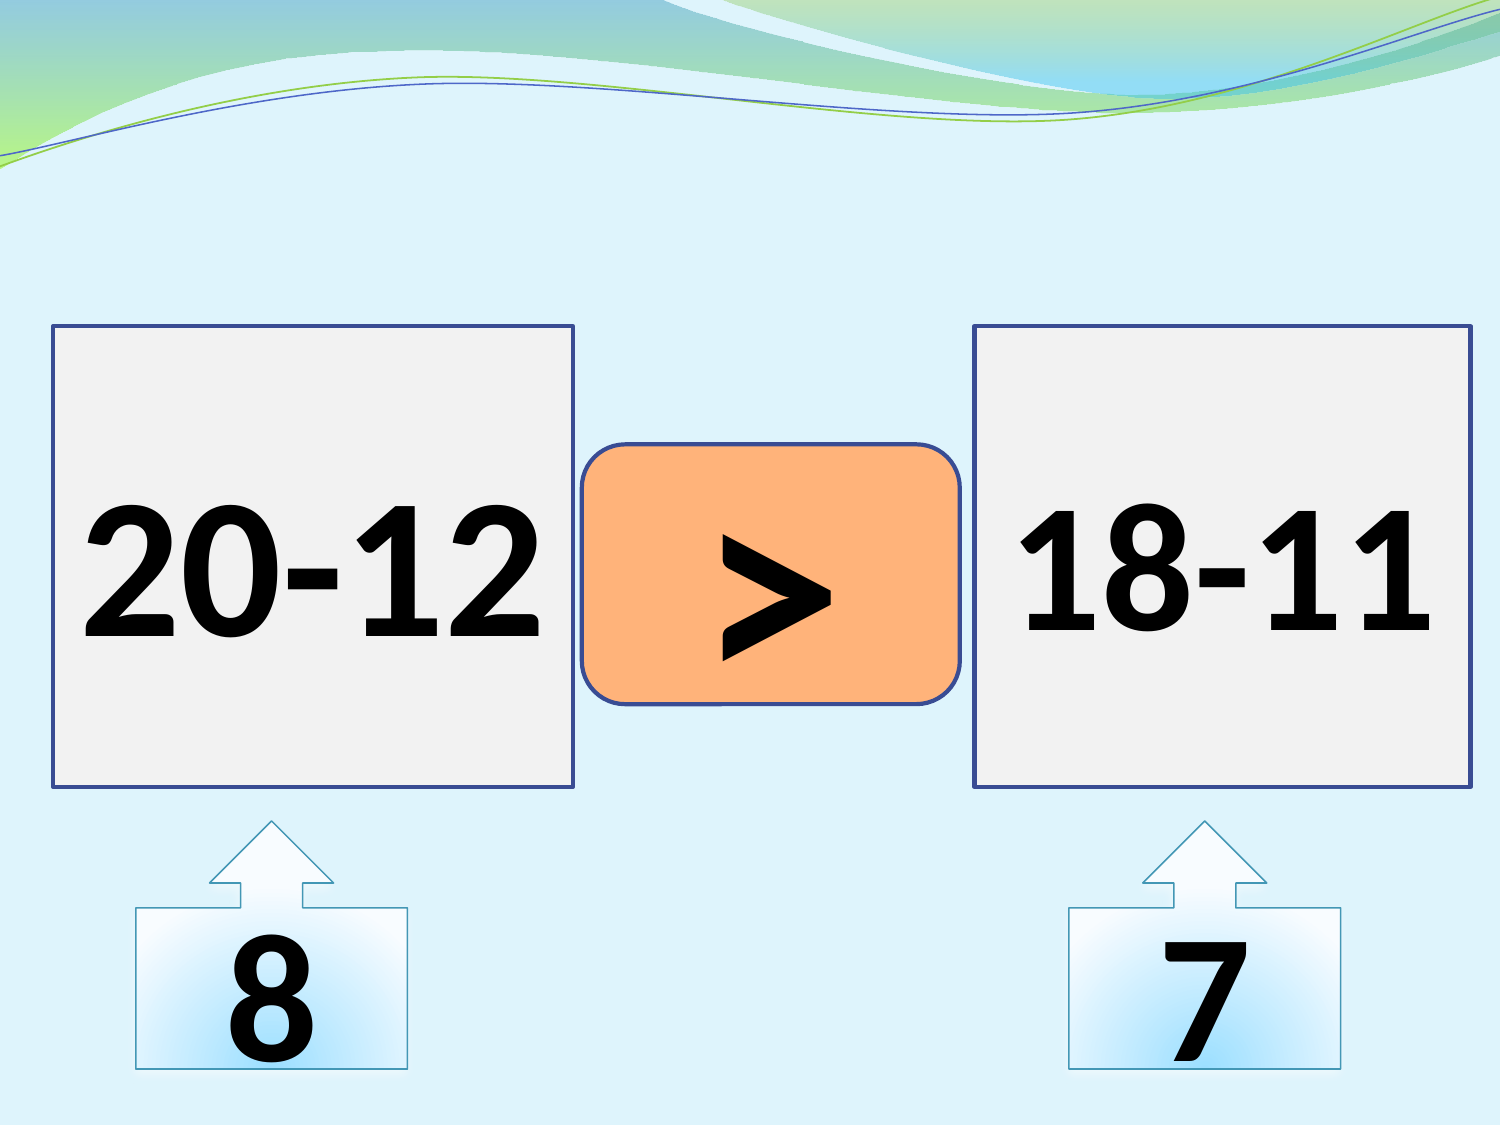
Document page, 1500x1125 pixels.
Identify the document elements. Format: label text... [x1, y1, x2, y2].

text_box 20-12 [51, 324, 575, 789]
text_box 18-11 [972, 324, 1473, 789]
text_box > [579, 442, 962, 707]
text_box 8 [135, 820, 409, 1070]
text_box 7 [1068, 820, 1342, 1070]
